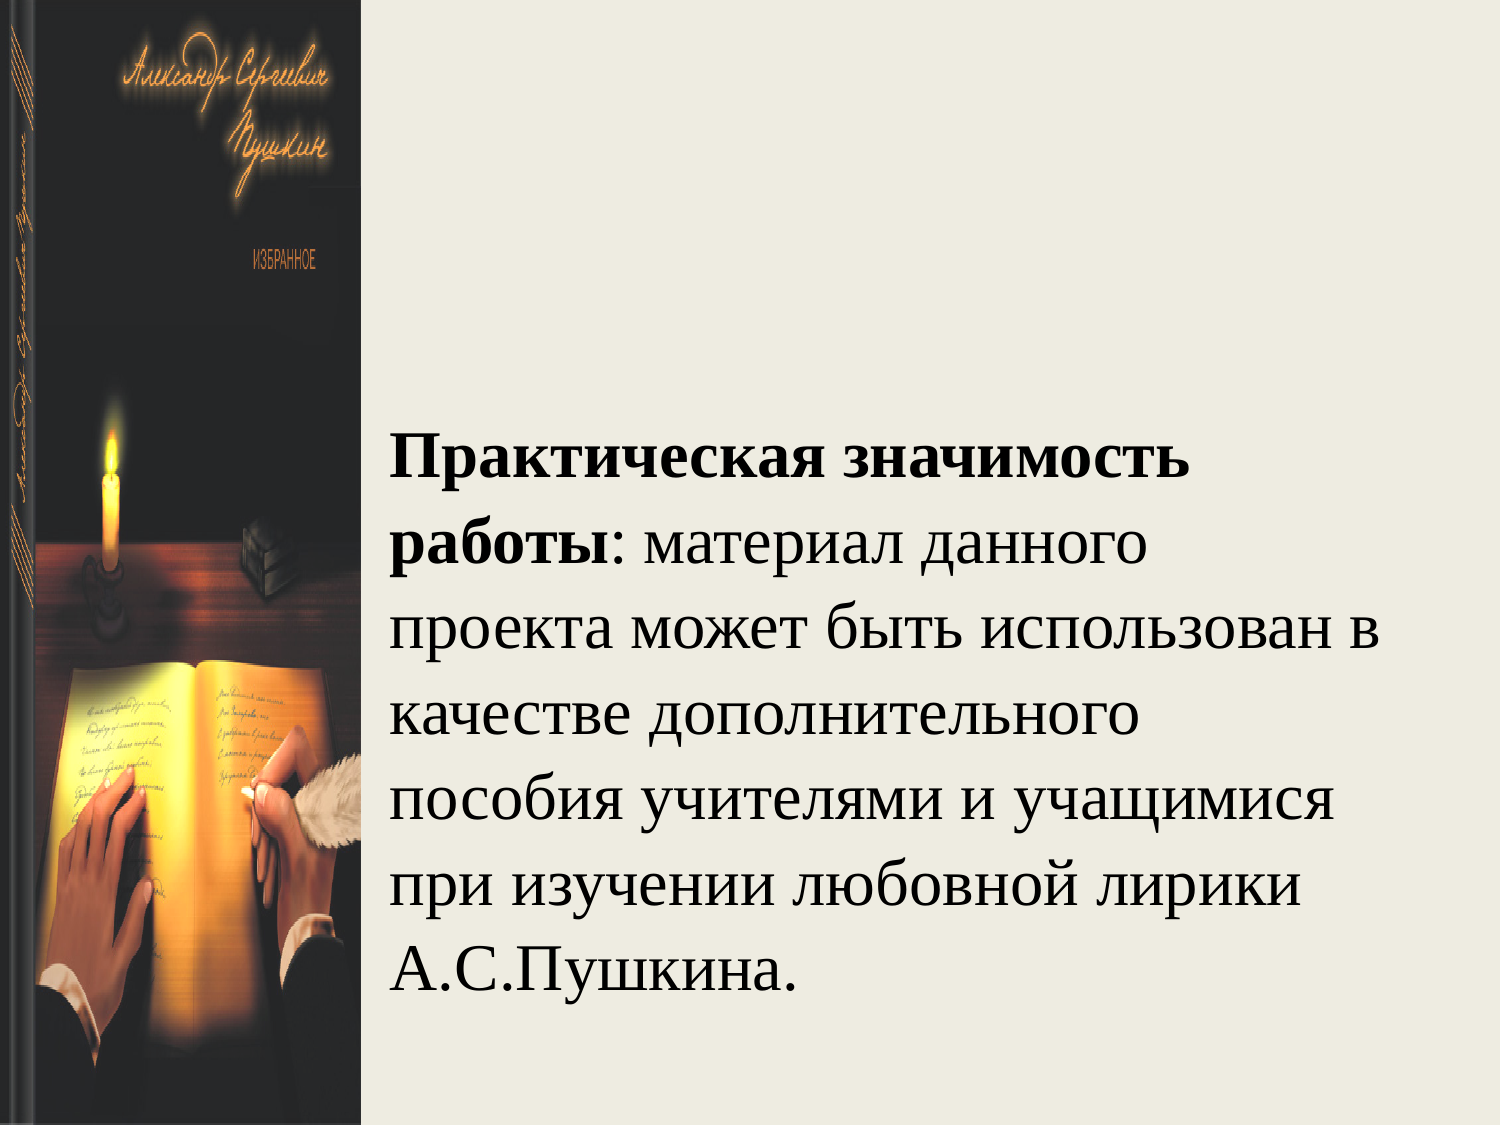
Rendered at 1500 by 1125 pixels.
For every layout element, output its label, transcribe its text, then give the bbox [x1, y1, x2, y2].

picture [0, 0, 361, 1125]
text_box Практическая значимость работы: материал данного проекта может быть использован в качестве дополнительного пособия учителями и учащимися при изучении любовной лирики А.С.Пушкина. [375, 398, 1400, 1012]
title [365, 45, 1477, 1090]
